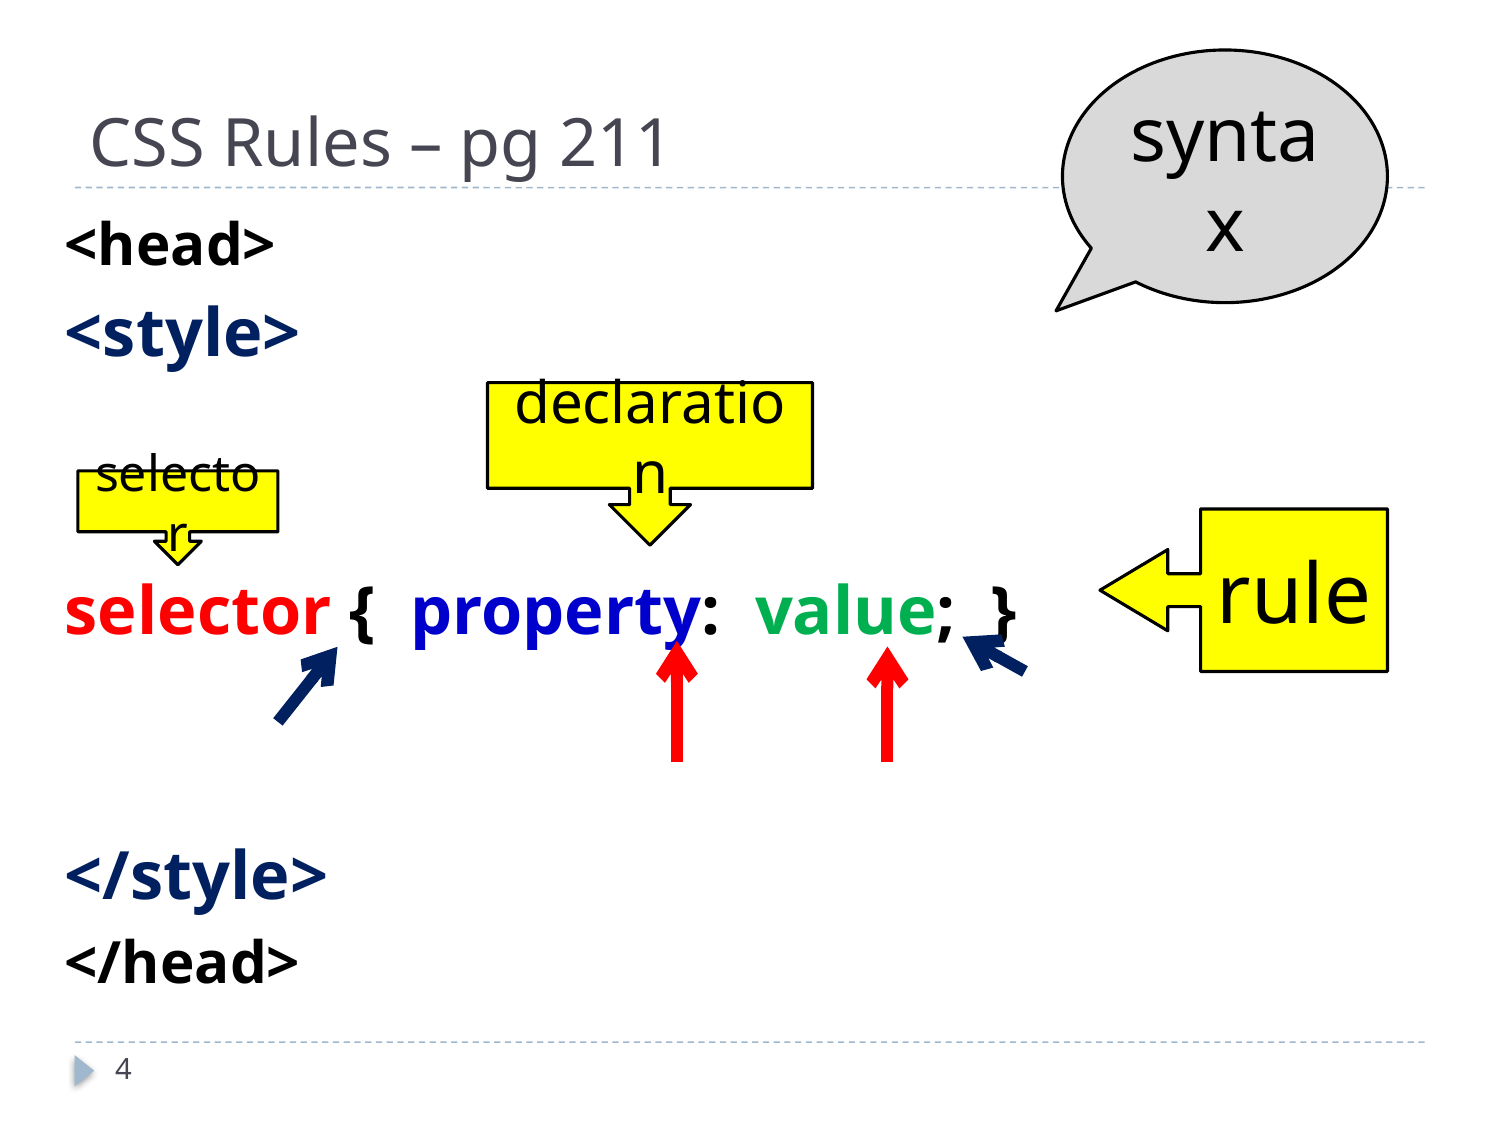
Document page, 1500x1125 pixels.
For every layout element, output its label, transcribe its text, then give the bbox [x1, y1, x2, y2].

slide_number 4 [100, 1042, 426, 1103]
list <head> <style> selector { property: value; } </style> </head> [50, 200, 1463, 1025]
text_box selector [76, 469, 280, 566]
text_box declaration [485, 381, 815, 547]
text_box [277, 646, 338, 723]
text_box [962, 636, 1026, 672]
text_box rule [1098, 507, 1390, 674]
title CSS Rules – pg 211 [75, 24, 1425, 188]
text_box syntax [1054, 48, 1390, 313]
